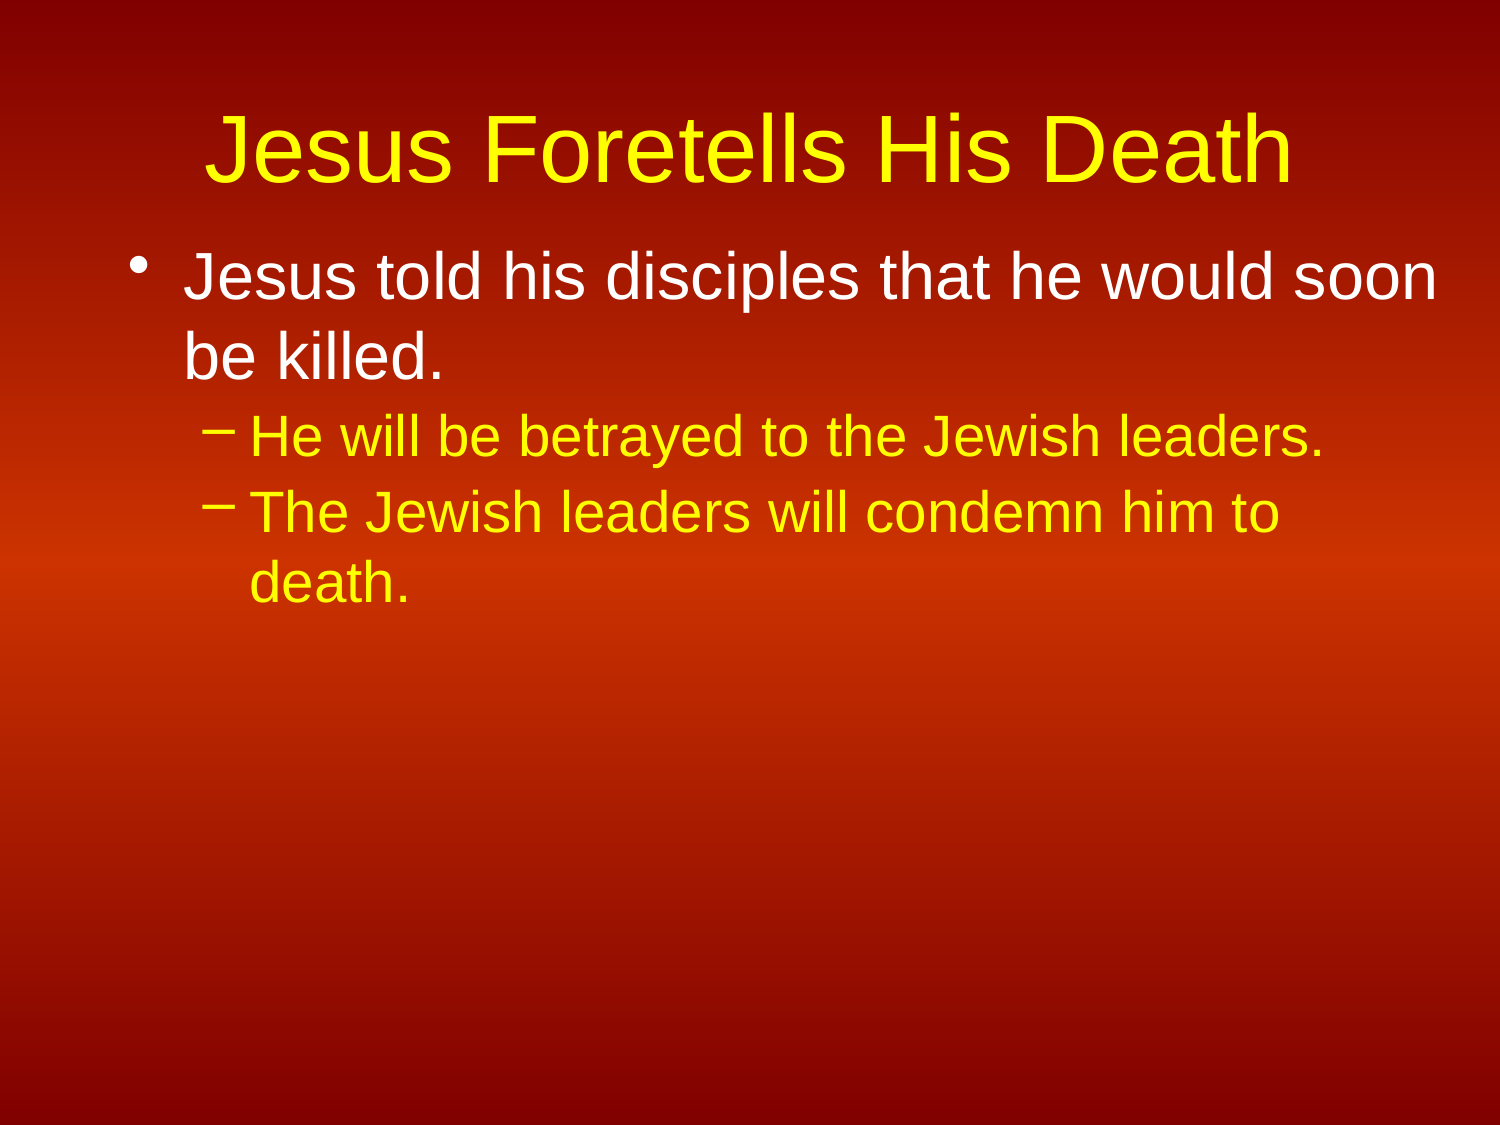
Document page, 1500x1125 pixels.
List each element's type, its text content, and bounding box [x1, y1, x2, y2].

title Jesus Foretells His Death [37, 50, 1463, 238]
list Jesus told his disciples that he would soon be killed. He will be betrayed to the Jewish leaders. The Jewish leaders will condemn him to death. [112, 224, 1463, 1125]
